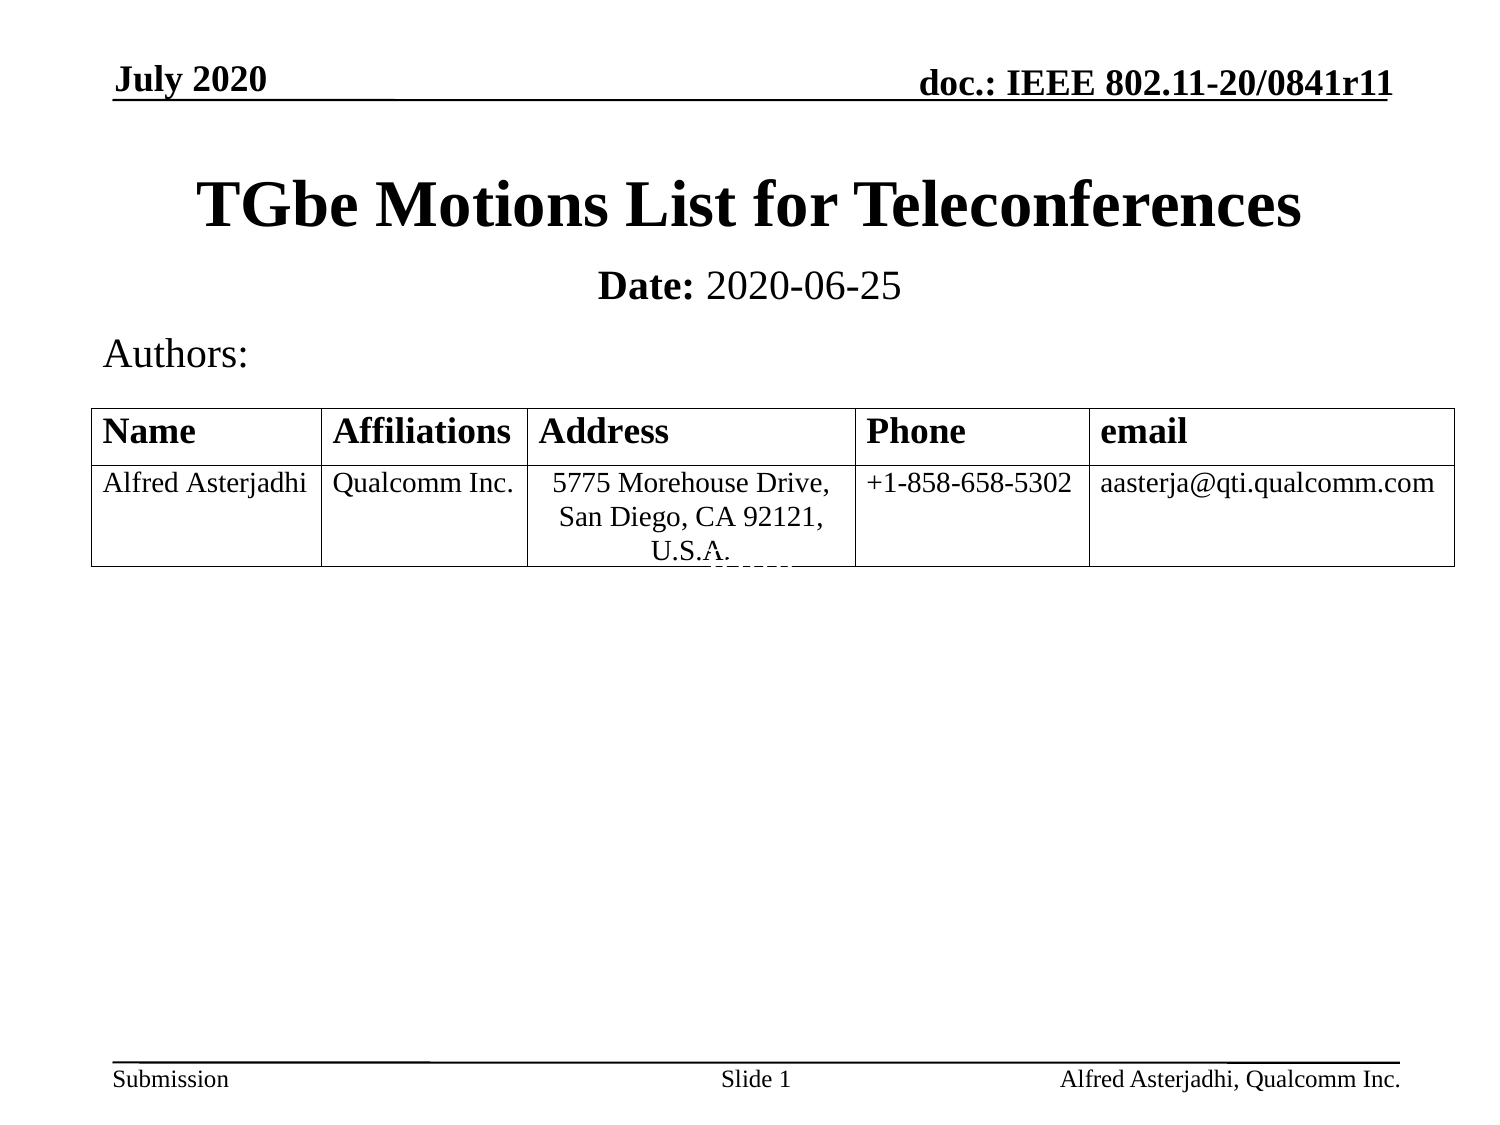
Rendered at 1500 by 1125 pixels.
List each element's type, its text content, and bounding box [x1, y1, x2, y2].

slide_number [114, 54, 493, 100]
list Date: 2020-06-25 [112, 249, 1388, 316]
title TGbe Motions List for Teleconferences [112, 112, 1388, 249]
text_box Authors: [87, 318, 325, 381]
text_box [75, 407, 1477, 819]
footer Alfred Asterjadhi, Qualcomm Inc. [902, 1061, 1402, 1093]
slide_number Slide 1 [712, 1061, 800, 1123]
